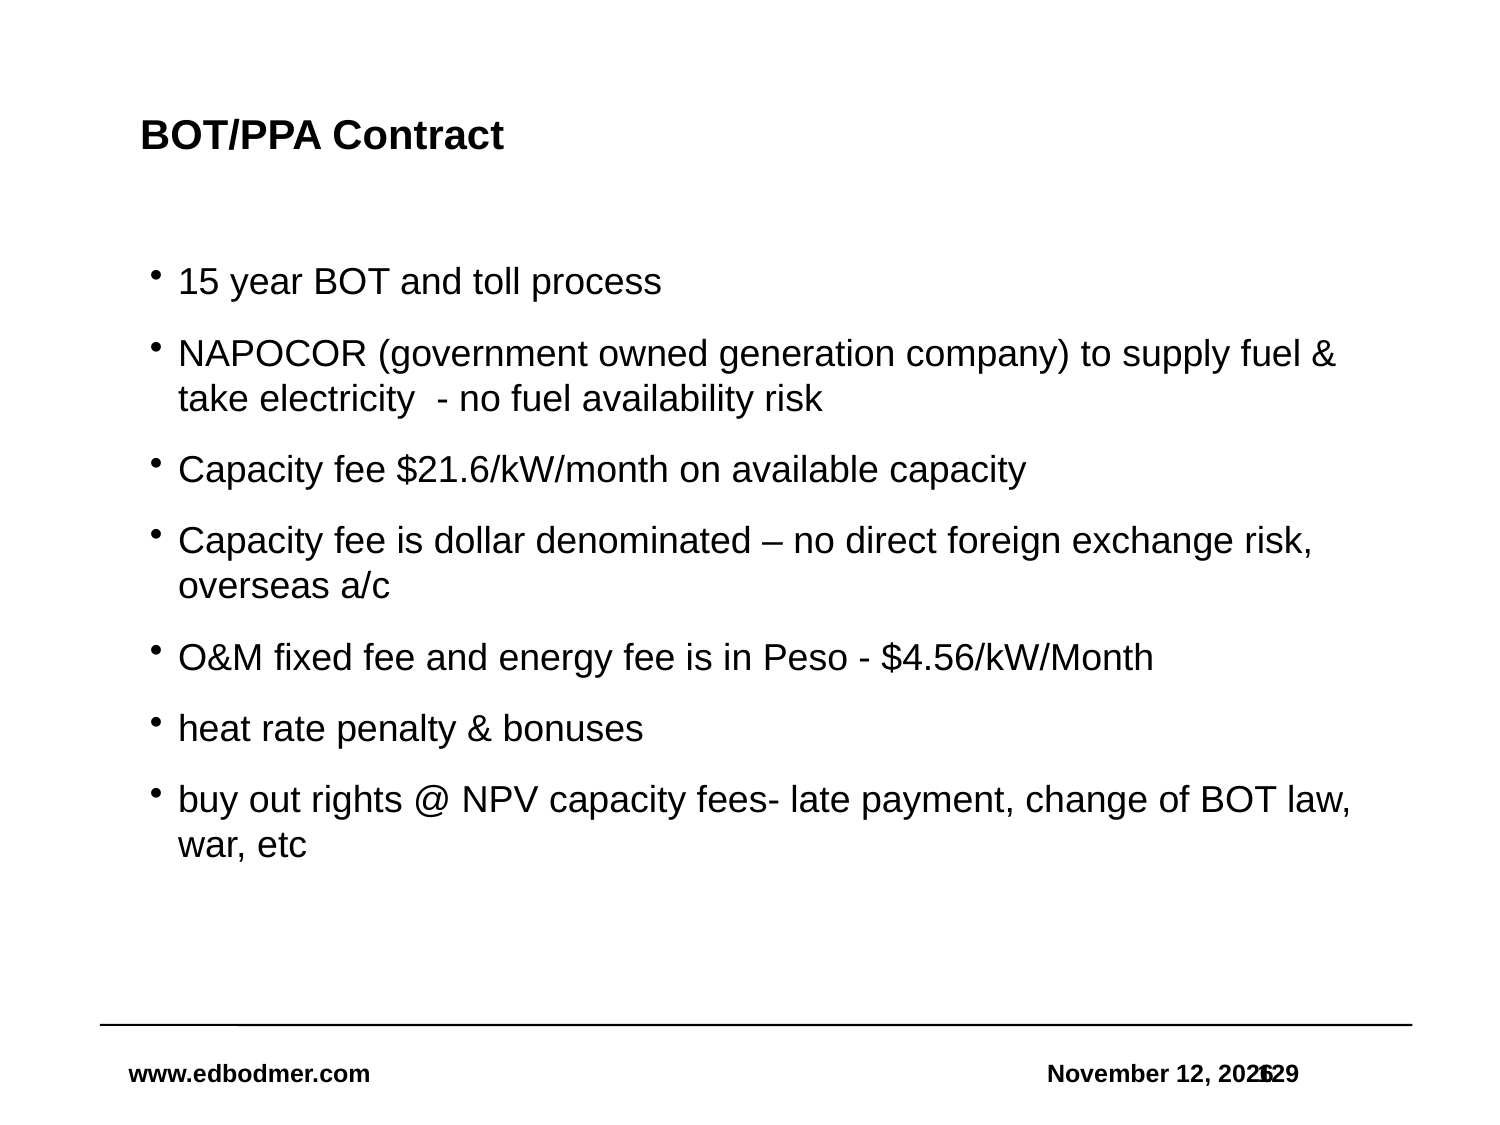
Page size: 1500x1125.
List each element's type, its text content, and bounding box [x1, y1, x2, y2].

title BOT/PPA Contract [124, 99, 1288, 226]
list 15 year BOT and toll process NAPOCOR (government owned generation company) to supply fuel & take electricity - no fuel availability risk Capacity fee $21.6/kW/month on available capacity Capacity fee is dollar denominated – no direct foreign exchange risk, overseas a/c O&M fixed fee and energy fee is in Peso - $4.56/kW/Month heat rate penalty & bonuses buy out rights @ NPV capacity fees- late payment, change of BOT law, war, etc [124, 249, 1376, 1001]
